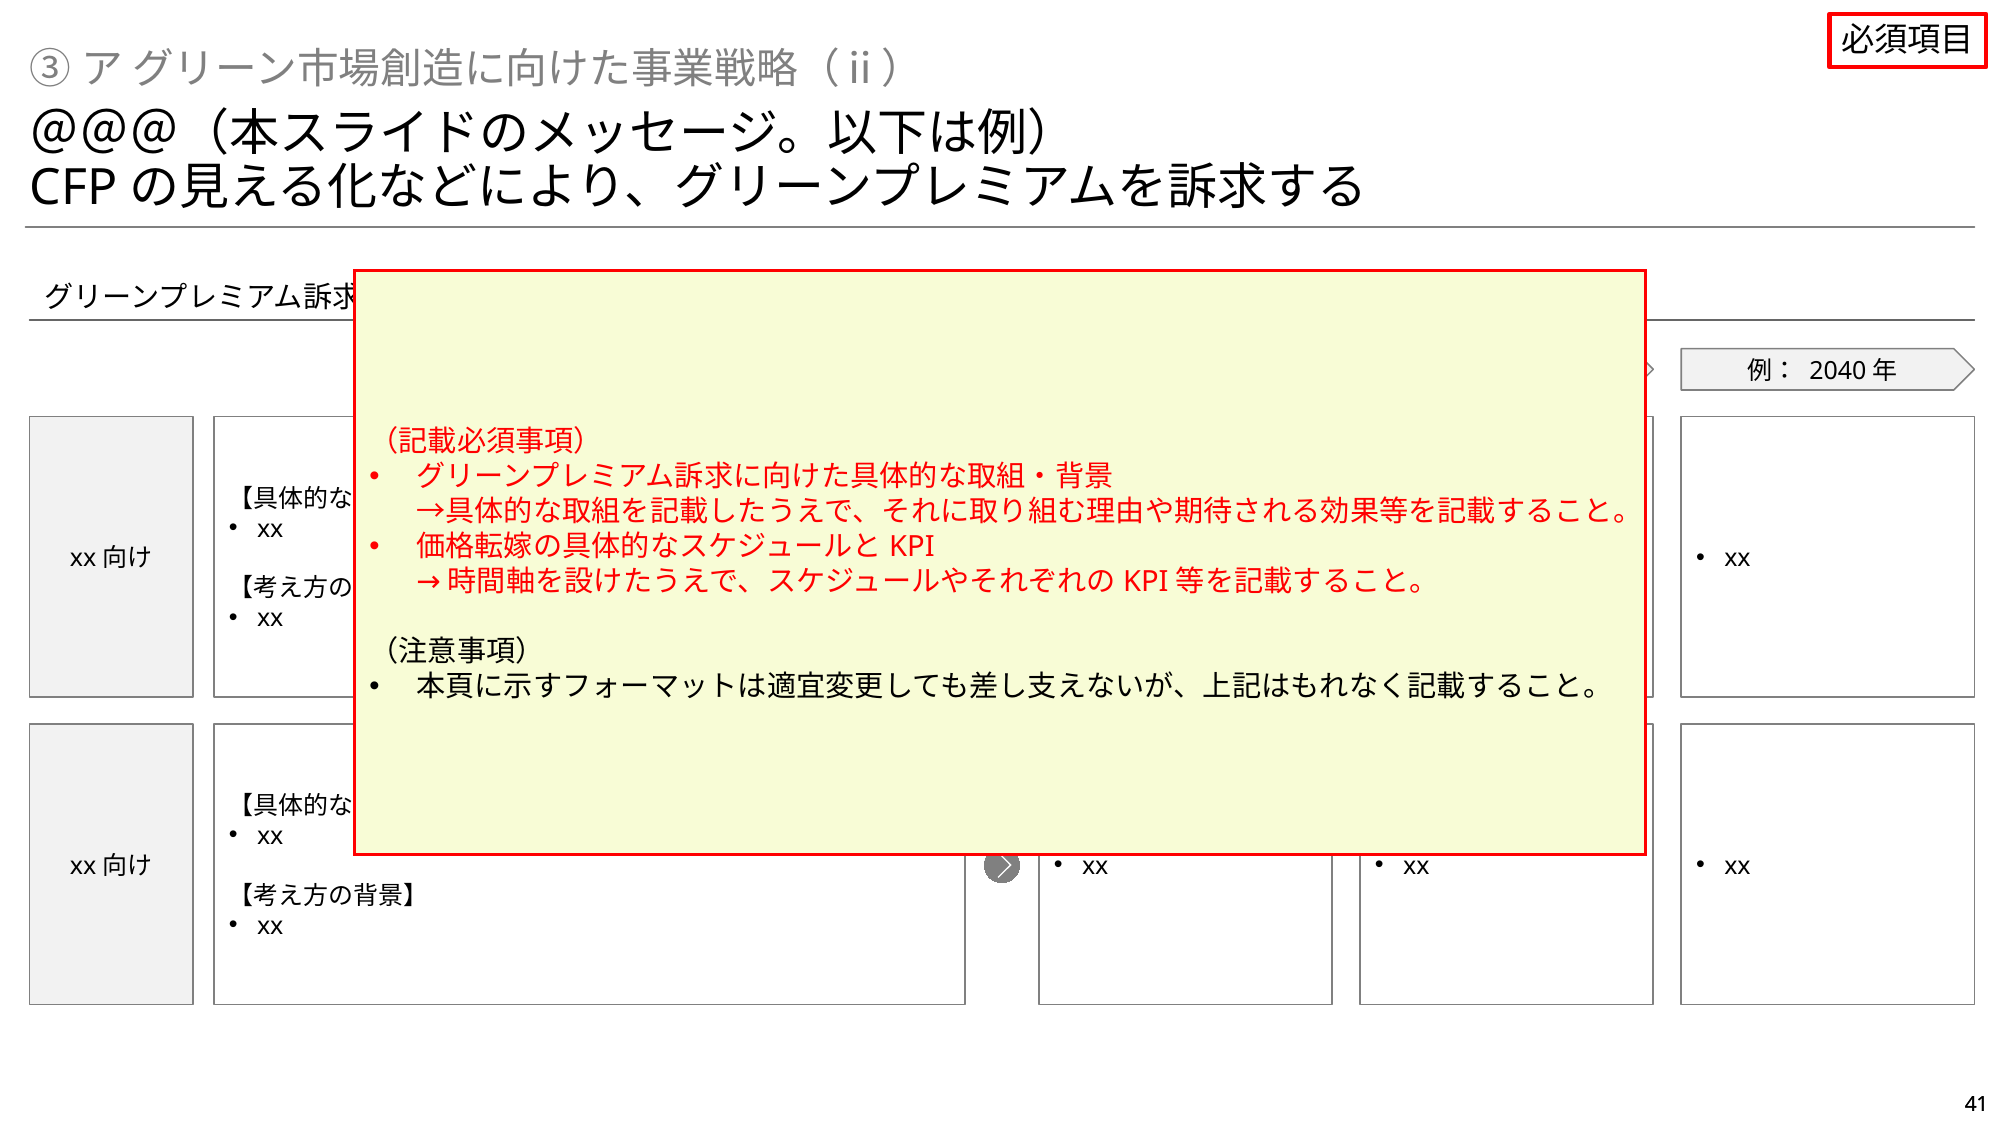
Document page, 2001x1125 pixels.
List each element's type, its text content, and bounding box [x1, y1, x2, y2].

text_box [983, 846, 1021, 884]
text_box xx [1037, 856, 1334, 1006]
text_box 例： 2040年 [1679, 347, 1976, 392]
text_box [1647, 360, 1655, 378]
text_box ③ア グリーン市場創造に向けた事業戦略（ⅱ） [29, 47, 1802, 94]
text_box xx向け [28, 415, 194, 699]
text_box 【具体的な取組】 xx 【考え方の背景】 xx [212, 415, 353, 699]
text_box xx [1647, 415, 1655, 699]
text_box ＠＠＠（本スライドのメッセージ。以下は例） CFPの見える化などにより、グリーンプレミアムを訴求する [29, 107, 1875, 216]
text_box xx [1359, 722, 1655, 1006]
text_box xx [1680, 415, 1976, 699]
text_box xx [1680, 722, 1976, 1006]
text_box 【具体的な取組】 xx 【考え方の背景】 xx [212, 722, 966, 1006]
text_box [28, 272, 966, 321]
text_box （記載必須事項） グリーンプレミアム訴求に向けた具体的な取組・背景 →具体的な取組を記載したうえで、それに取り組む理由や期待される効果等を記載すること。 価格転嫁の具体的なスケジュールとKPI →時間軸を設けたうえで、スケジュールやそれぞれのKPI等を記載すること。 （注意事項） 本頁に示すフォーマットは適宜変更しても差し支えないが、上記はもれなく記載すること。 [353, 269, 1647, 856]
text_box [1038, 272, 1975, 321]
text_box xx向け [28, 722, 194, 1006]
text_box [983, 538, 1021, 576]
text_box 必須項目 [1829, 13, 1986, 68]
